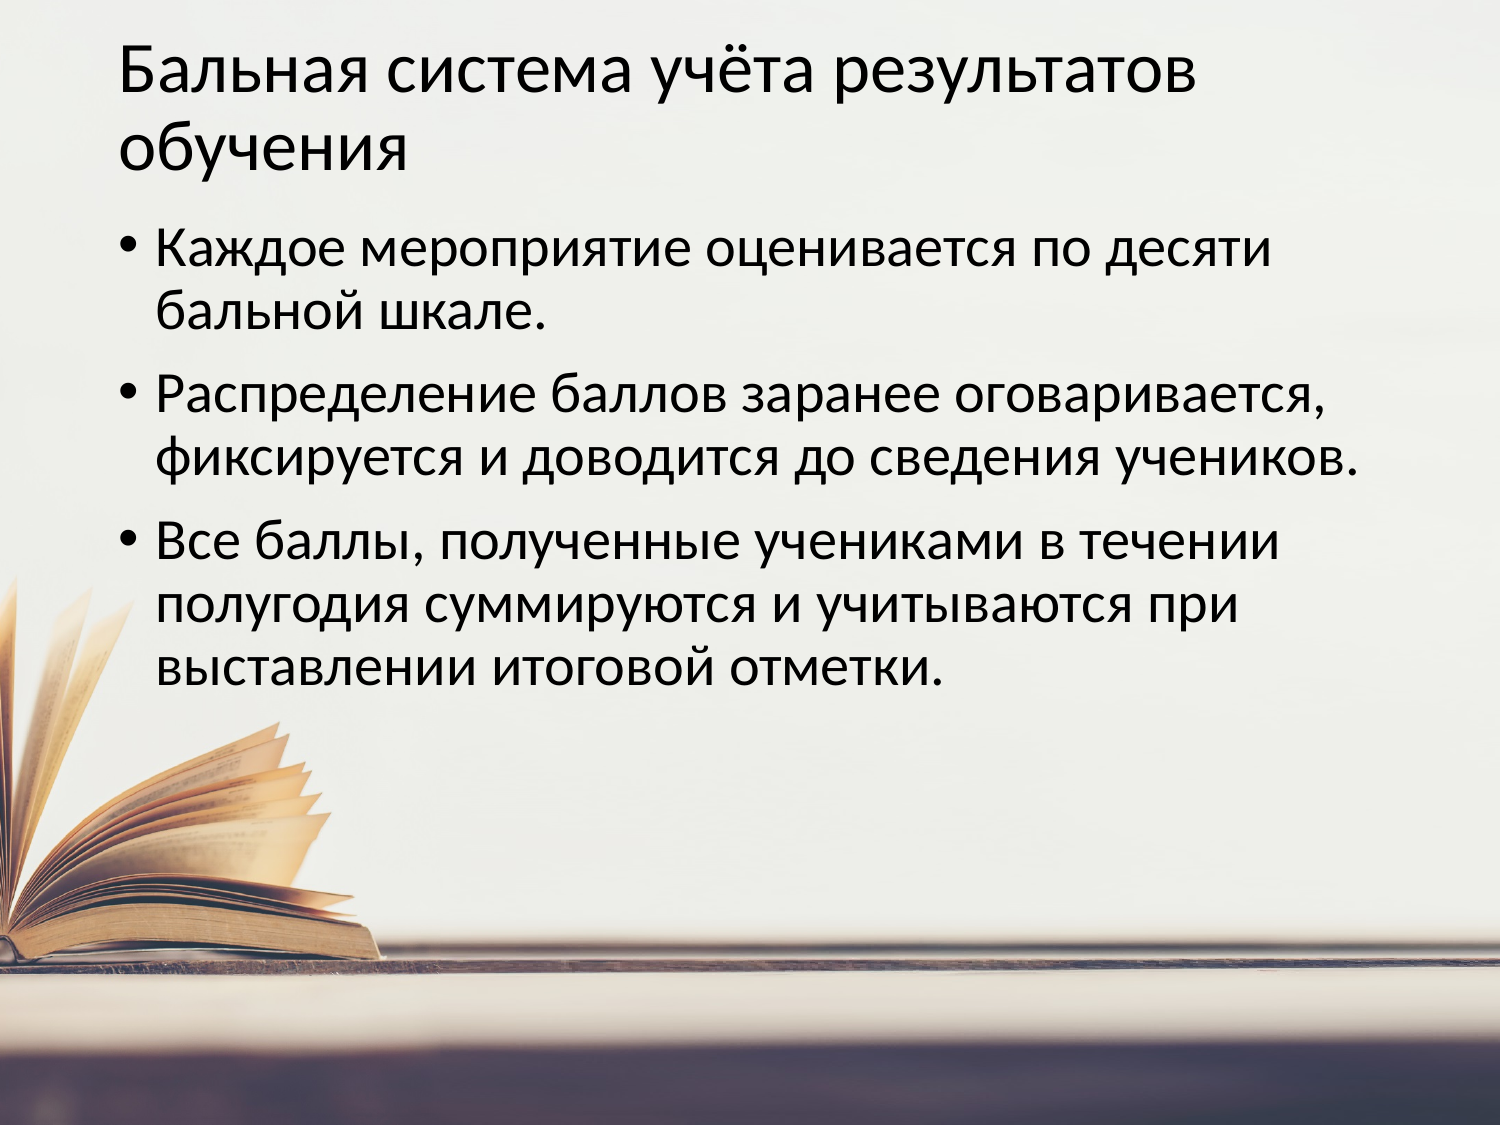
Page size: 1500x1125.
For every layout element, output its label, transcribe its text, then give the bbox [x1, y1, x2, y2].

list Каждое мероприятие оценивается по десяти бальной шкале. Распределение баллов заранее оговаривается, фиксируется и доводится до сведения учеников. Все баллы, полученные учениками в течении полугодия суммируются и учитываются при выставлении итоговой отметки. [103, 208, 1397, 1014]
title Бальная система учёта результатов обучения [103, 21, 1397, 194]
picture [0, 0, 1500, 1125]
